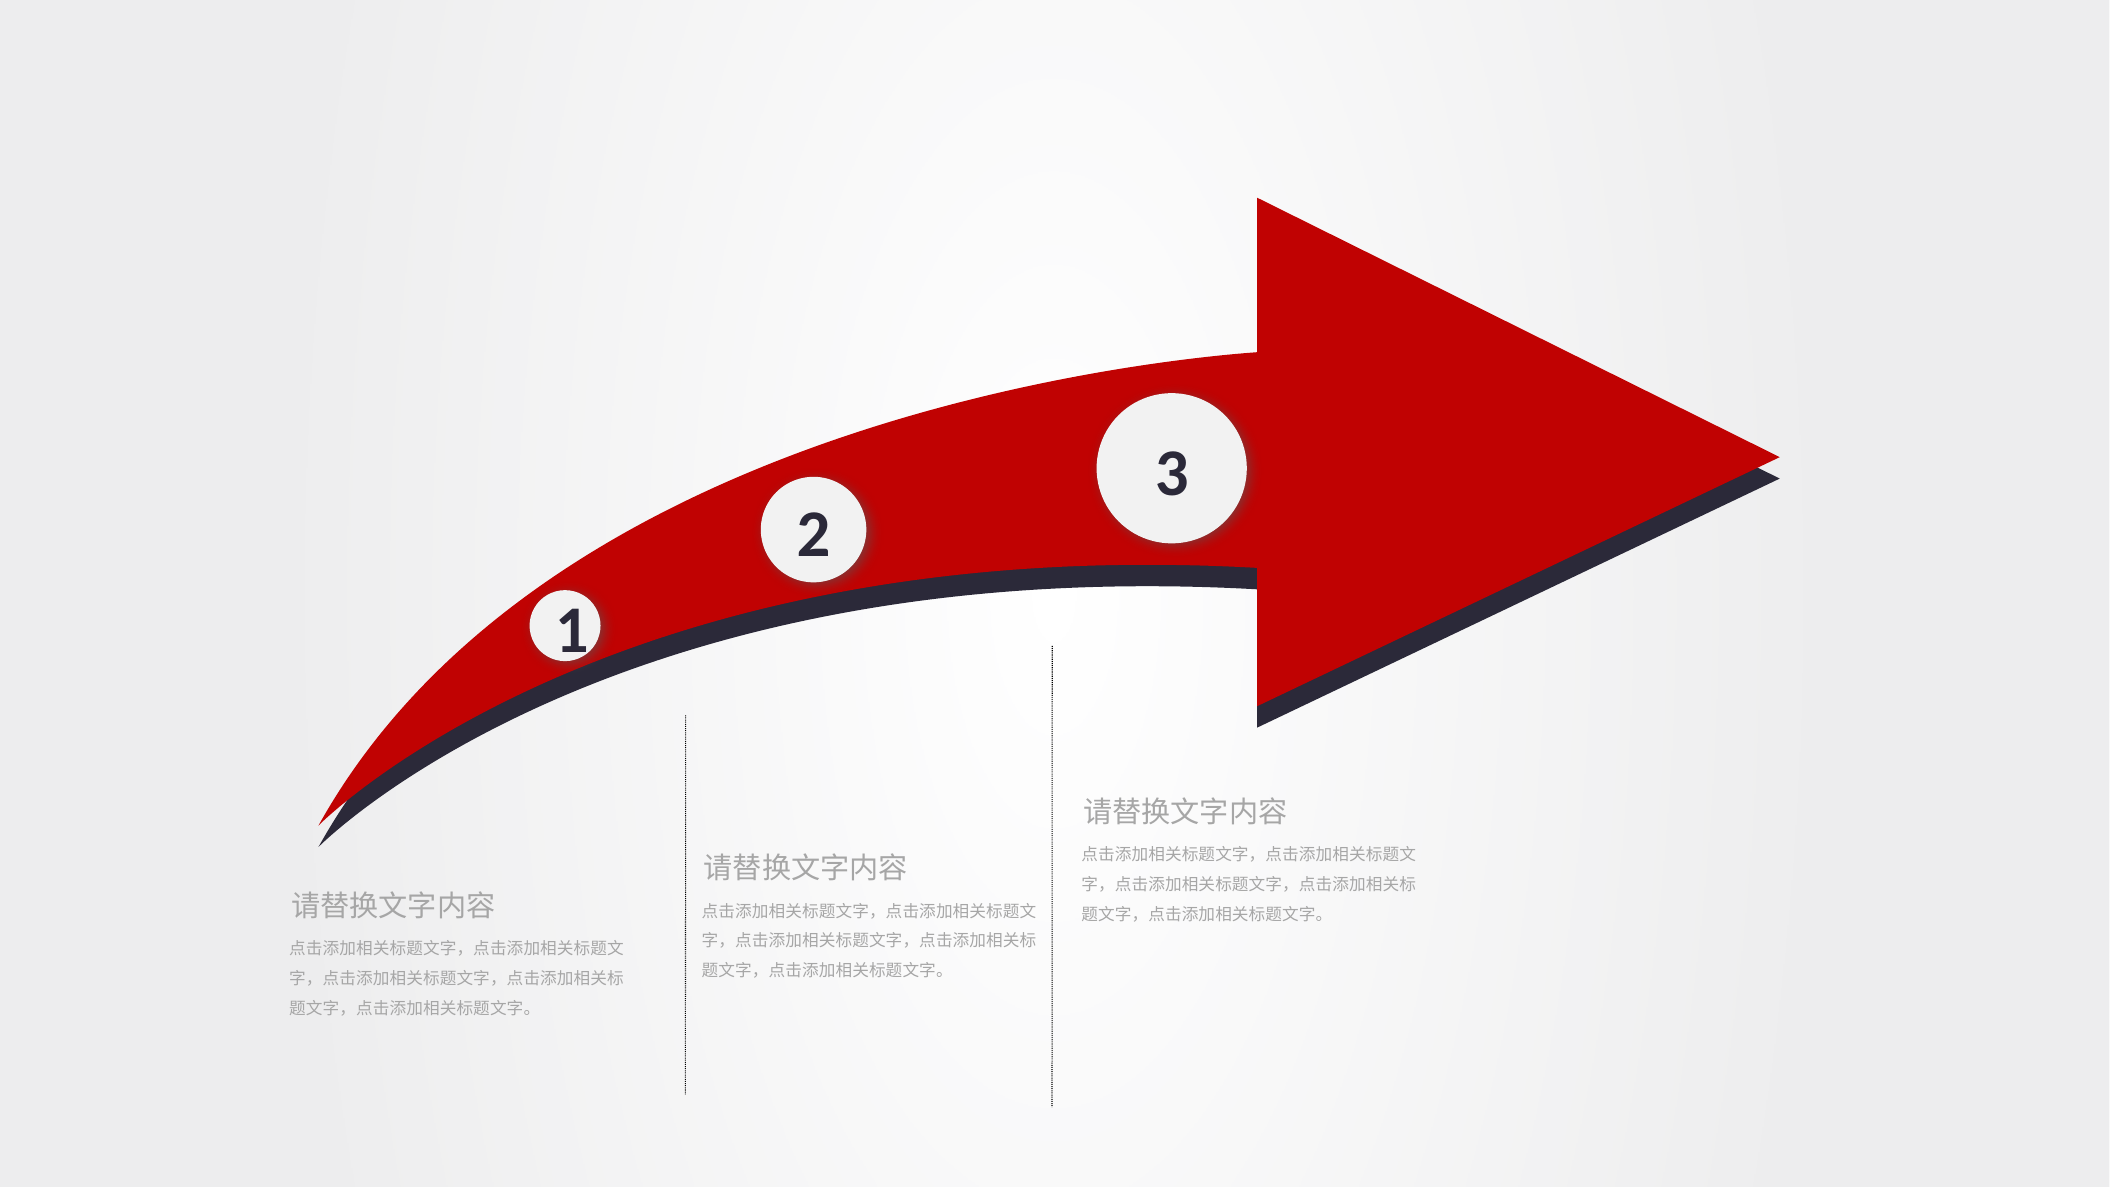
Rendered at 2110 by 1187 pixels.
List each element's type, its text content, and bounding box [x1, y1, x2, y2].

text_box 点击添加相关标题文字，点击添加相关标题文字，点击添加相关标题文字，点击添加相关标题文字，点击添加相关标题文字。 [687, 892, 1066, 988]
text_box 请替换文字内容 [275, 871, 674, 930]
text_box 请替换文字内容 [687, 847, 1067, 892]
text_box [318, 197, 1780, 847]
picture [0, 0, 2110, 1187]
text_box 点击添加相关标题文字，点击添加相关标题文字，点击添加相关标题文字，点击添加相关标题文字，点击添加相关标题文字。 [275, 930, 653, 1025]
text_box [520, 581, 610, 670]
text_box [747, 463, 880, 596]
text_box 点击添加相关标题文字，点击添加相关标题文字，点击添加相关标题文字，点击添加相关标题文字，点击添加相关标题文字。 [1067, 847, 1446, 932]
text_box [1078, 374, 1266, 562]
